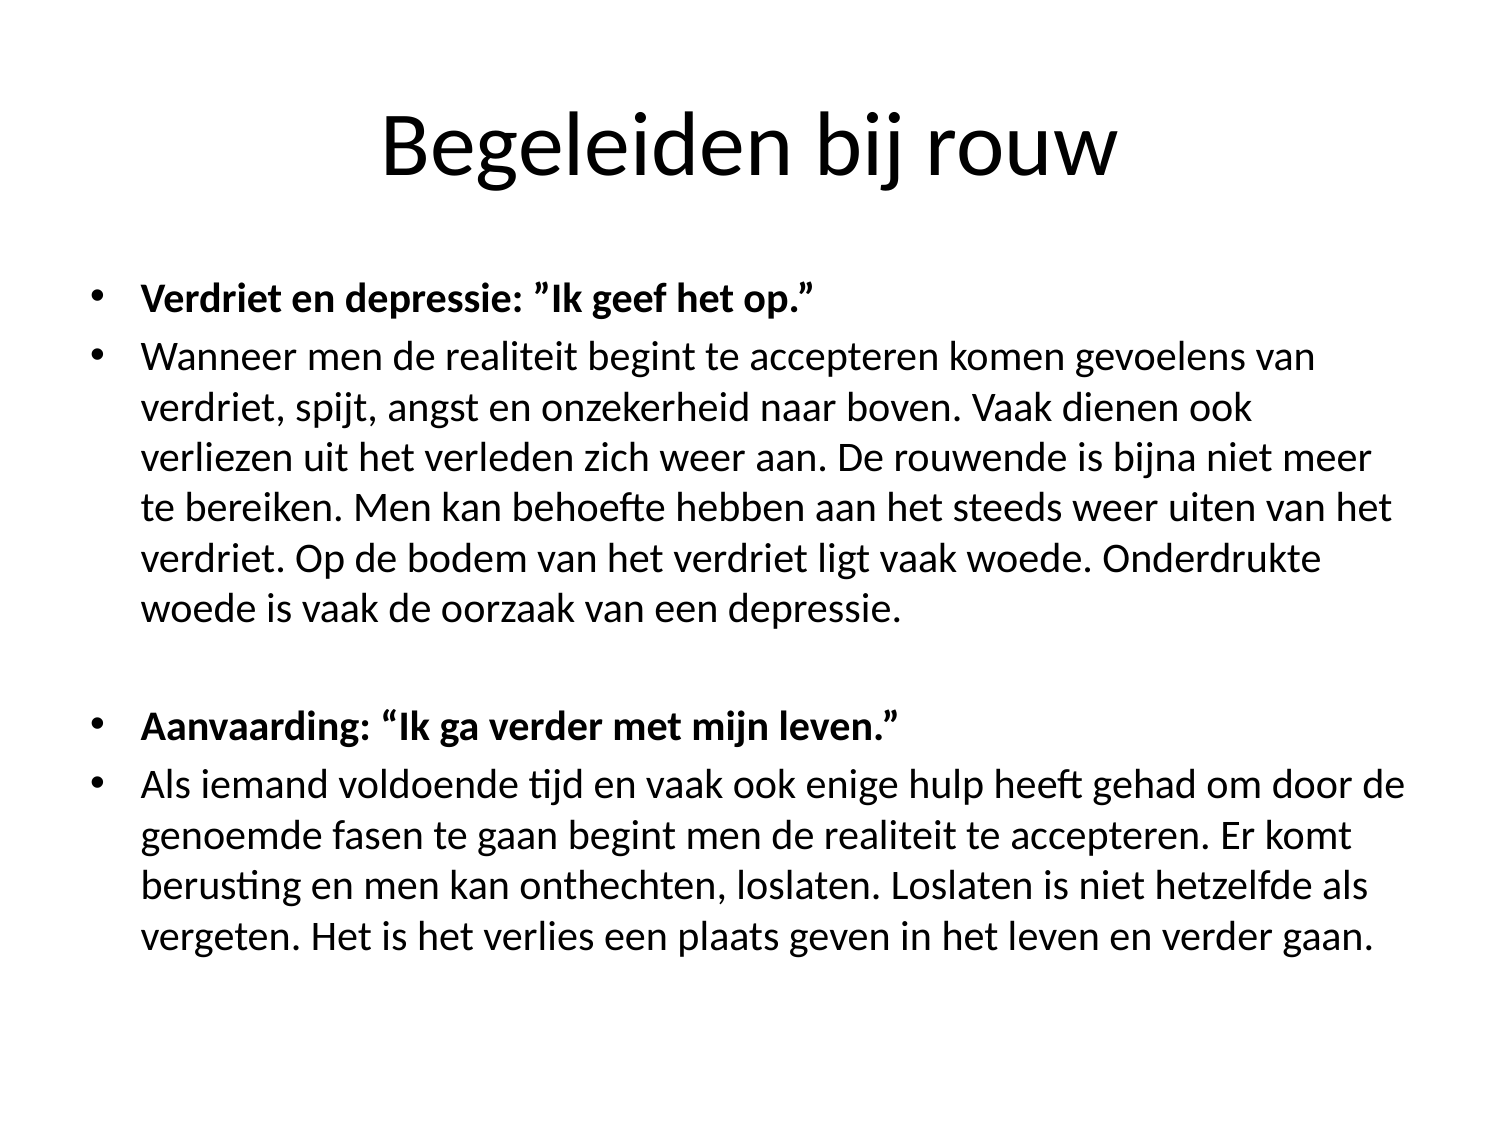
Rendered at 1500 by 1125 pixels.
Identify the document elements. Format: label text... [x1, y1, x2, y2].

list Verdriet en depressie: ”Ik geef het op.” Wanneer men de realiteit begint te accepteren komen gevoelens van verdriet, spijt, angst en onzekerheid naar boven. Vaak dienen ook verliezen uit het verleden zich weer aan. De rouwende is bijna niet meer te bereiken. Men kan behoefte hebben aan het steeds weer uiten van het verdriet. Op de bodem van het verdriet ligt vaak woede. Onderdrukte woede is vaak de oorzaak van een depressie. Aanvaarding: “Ik ga verder met mijn leven.” Als iemand voldoende tijd en vaak ook enige hulp heeft gehad om door de genoemde fasen te gaan begint men de realiteit te accepteren. Er komt berusting en men kan onthechten, loslaten. Loslaten is niet hetzelfde als vergeten. Het is het verlies een plaats geven in het leven en verder gaan. [75, 262, 1425, 1005]
title Begeleiden bij rouw [75, 45, 1425, 233]
